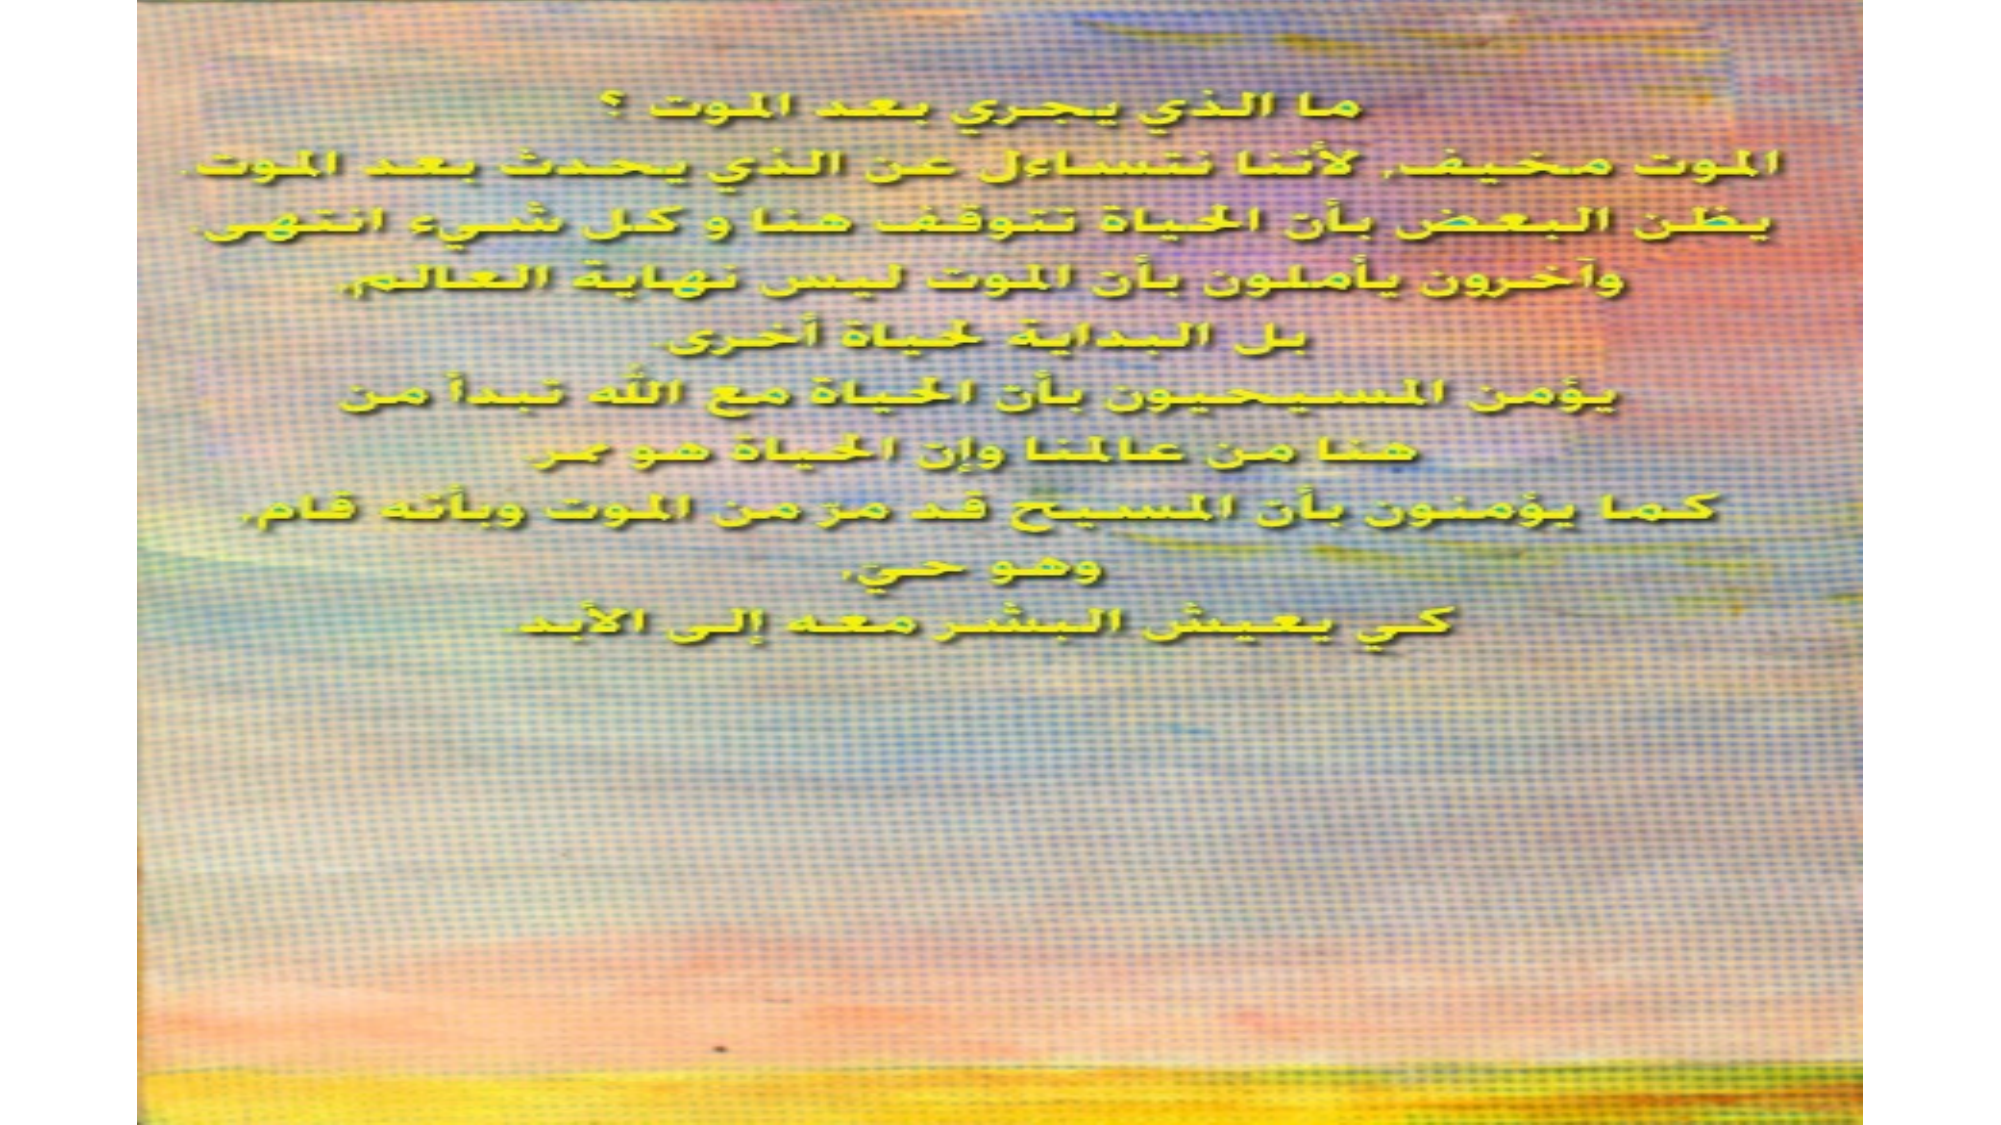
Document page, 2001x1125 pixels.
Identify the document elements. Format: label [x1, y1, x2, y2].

list [137, 0, 1863, 1125]
